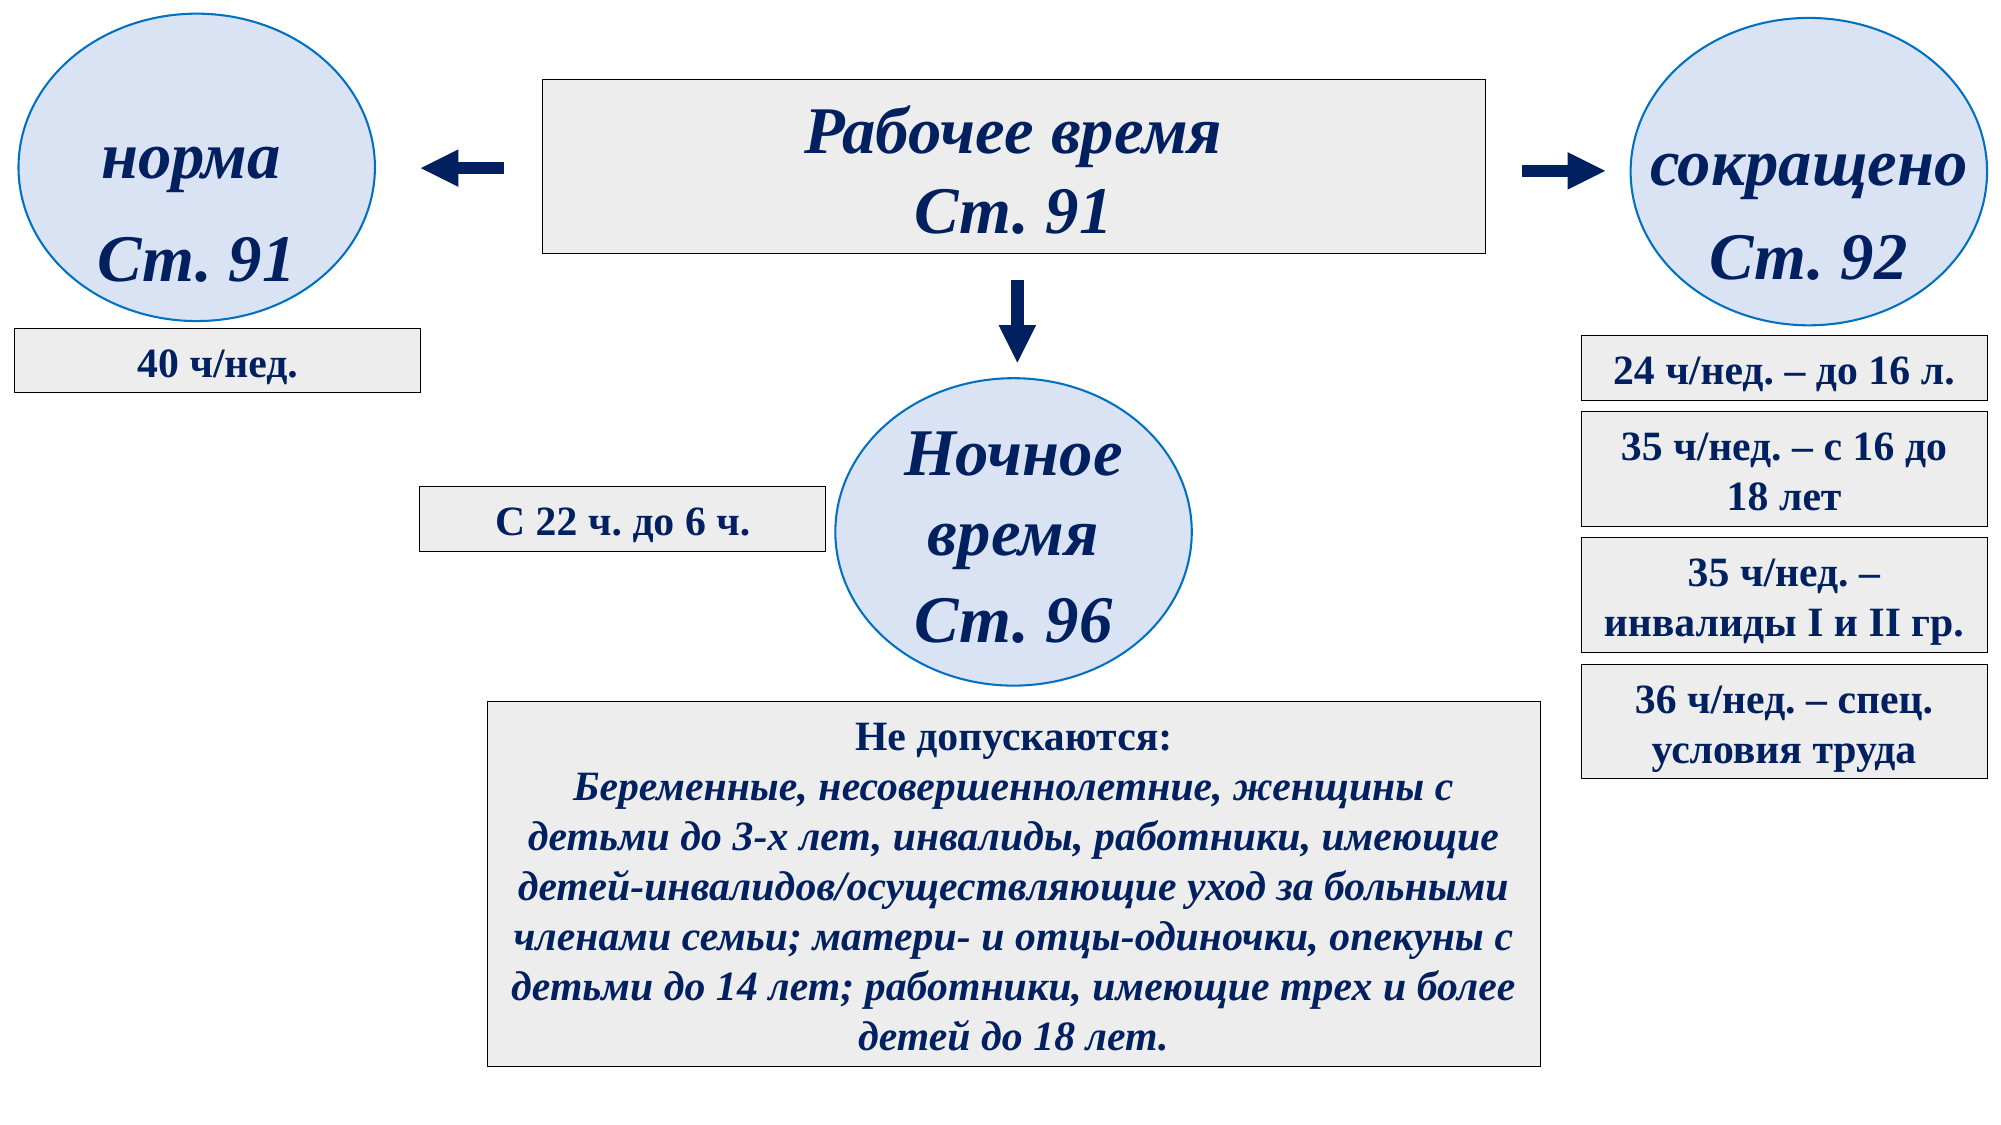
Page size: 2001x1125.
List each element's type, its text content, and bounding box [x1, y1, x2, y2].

text_box [918, 663, 1109, 687]
text_box С 22 ч. до 6 ч. [419, 486, 816, 552]
text_box Ночное время [816, 401, 1211, 576]
text_box 24 ч/нед. – до 16 л. [1581, 335, 1988, 401]
text_box 36 ч/нед. – спец. условия труда [1581, 664, 1988, 779]
text_box Ст. 92 [1626, 205, 1991, 300]
text_box 35 ч/нед. – инвалиды I и II гр. [1581, 537, 1988, 653]
text_box [21, 199, 373, 207]
text_box [918, 377, 1110, 401]
text_box [33, 12, 361, 104]
text_box Не допускаются: Беременные, несовершеннолетние, женщины с детьми до 3-х лет, инвалиды, работники, имеющие детей-инвалидов/осуществляющие уход за больными членами семьи; матери- и отцы-одиночки, опекуны с детьми до 14 лет; работники, имеющие трех и более детей до 18 лет. [487, 701, 1541, 1067]
text_box Ст. 91 [14, 207, 379, 303]
text_box сокращено [1611, 111, 2000, 207]
text_box Ст. 96 [831, 568, 1196, 663]
text_box норма [0, 104, 389, 199]
text_box 35 ч/нед. – с 16 до 18 лет [1581, 411, 1988, 527]
text_box Рабочее время Ст. 91 [542, 79, 1486, 254]
text_box [1643, 16, 1974, 111]
text_box [110, 303, 283, 323]
text_box [1708, 300, 1909, 327]
text_box 40 ч/нед. [14, 328, 421, 393]
